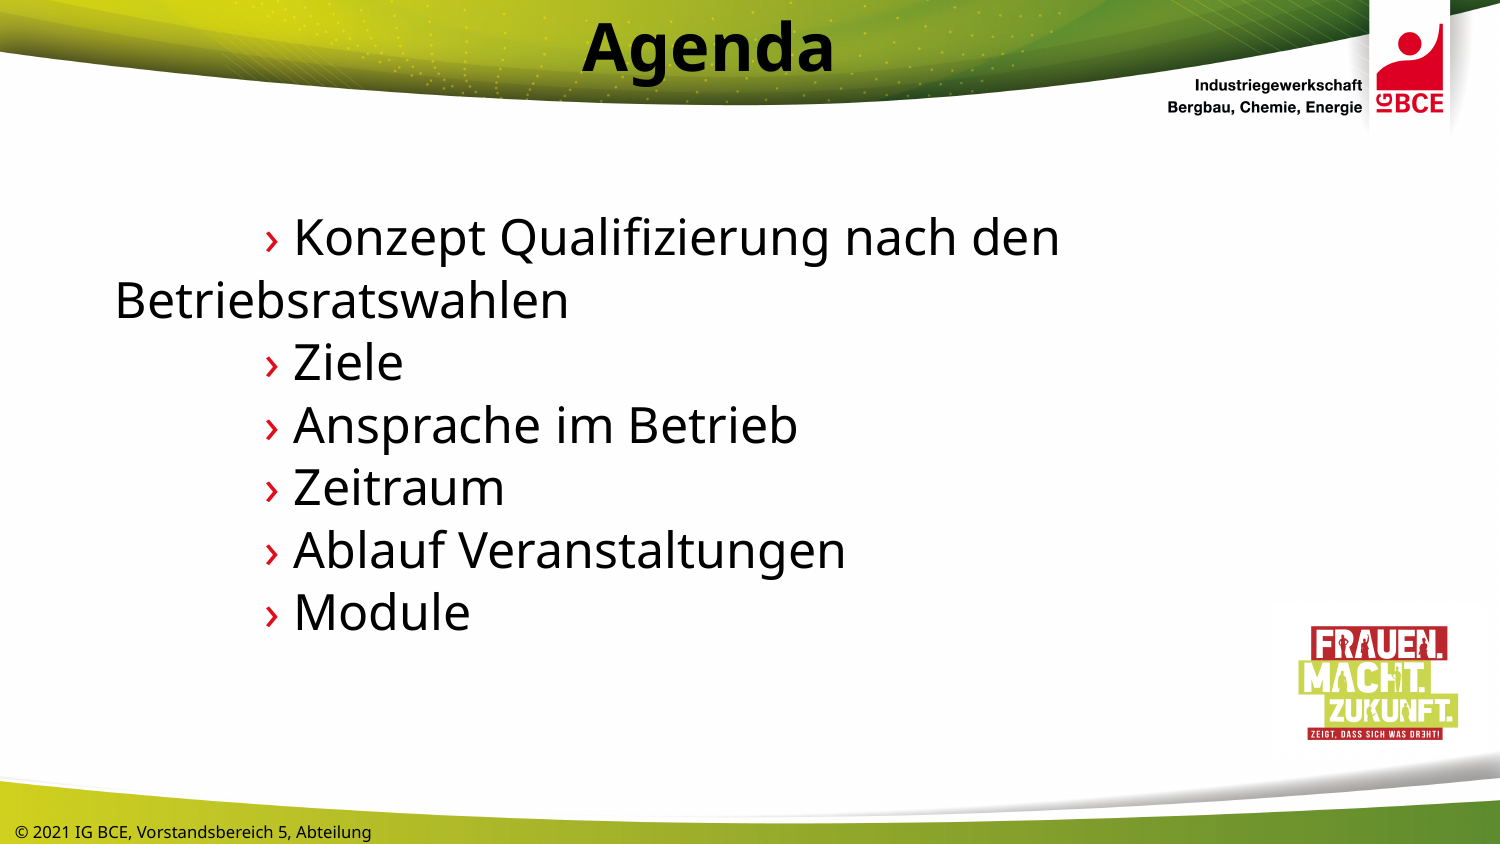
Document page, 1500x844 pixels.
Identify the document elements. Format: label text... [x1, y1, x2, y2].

text_box › Konzept Qualifizierung nach den Betriebsratswahlen › Ziele › Ansprache im Betrieb › Zeitraum › Ablauf Veranstaltungen › Module [115, 123, 1399, 721]
text_box Agenda [513, 3, 906, 86]
picture [0, 0, 1500, 844]
